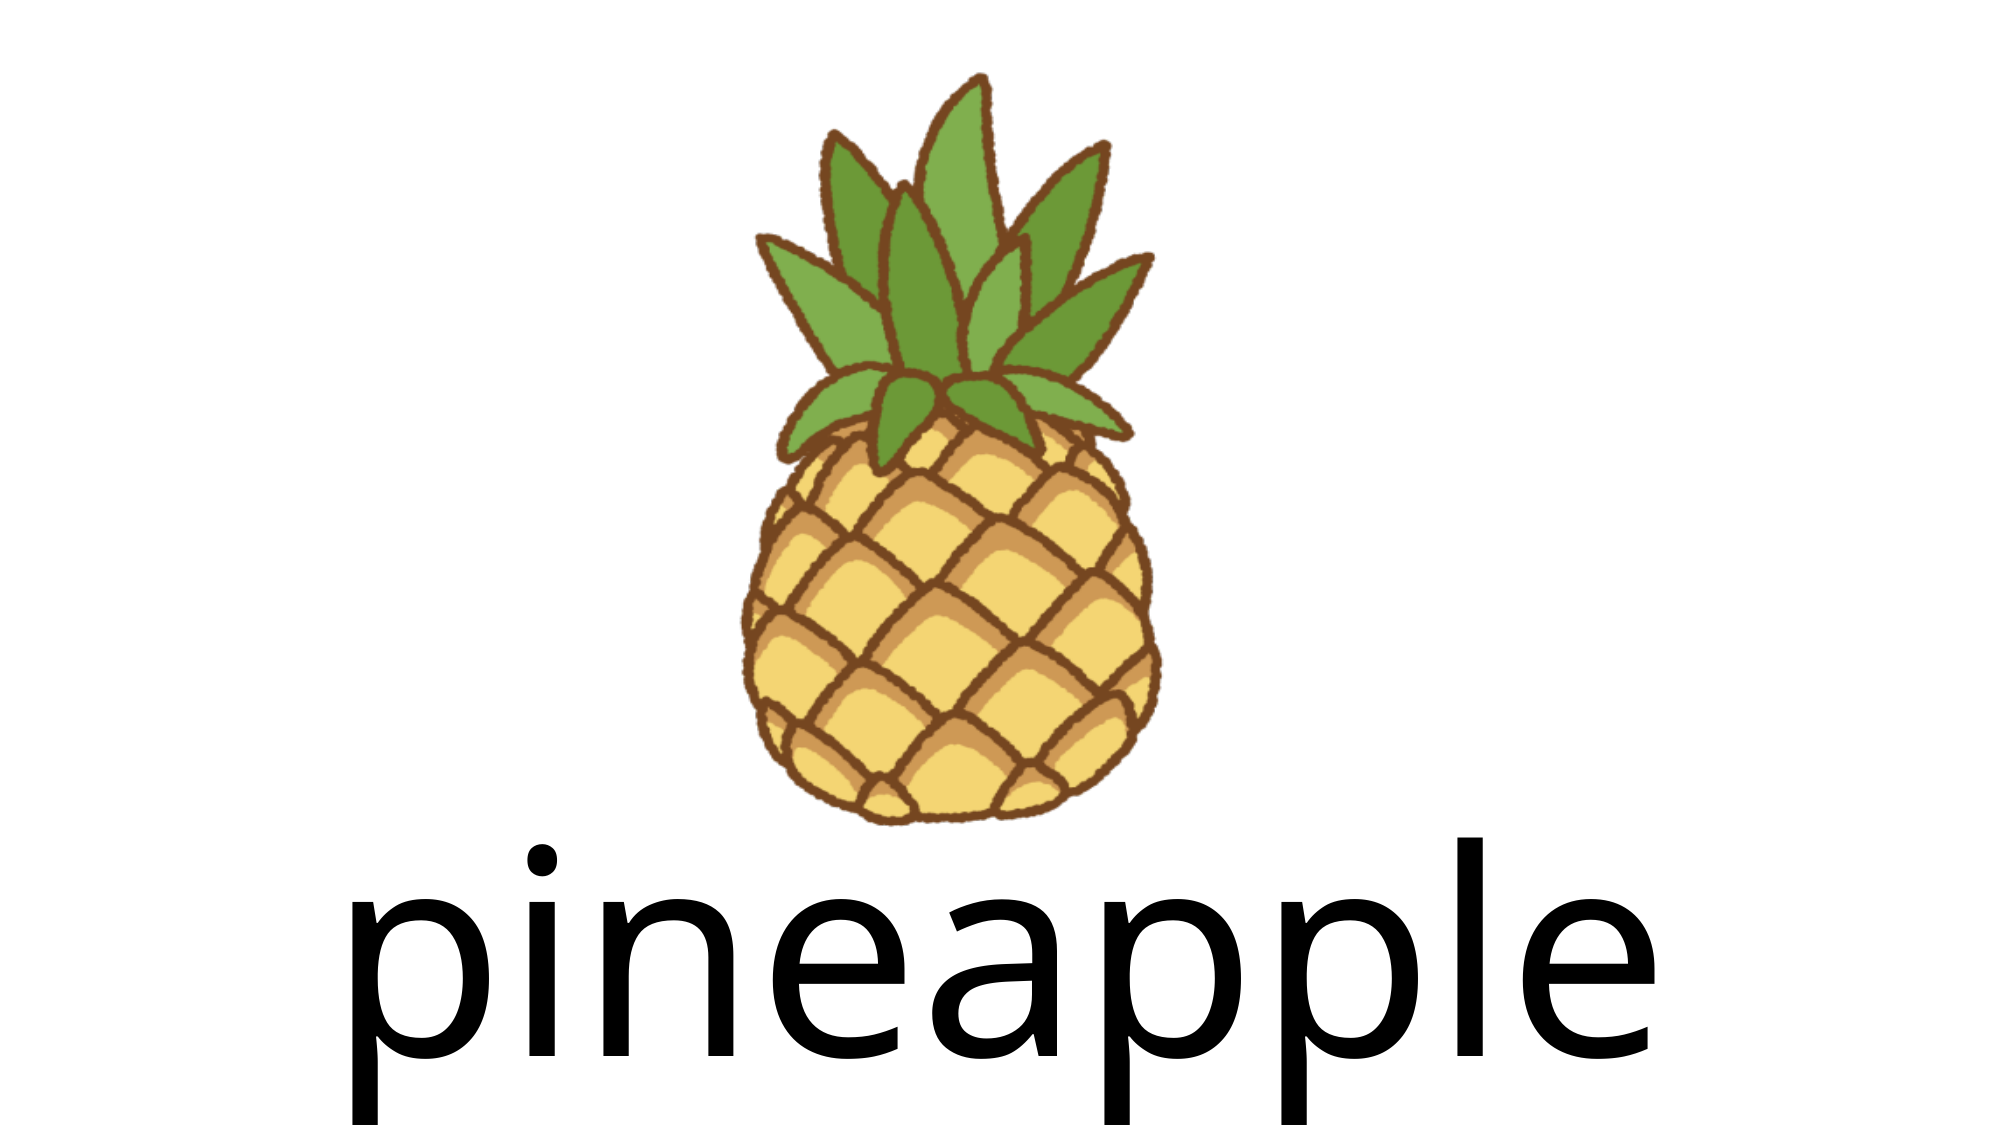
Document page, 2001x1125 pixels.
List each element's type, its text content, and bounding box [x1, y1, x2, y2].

picture [497, 53, 1407, 847]
text_box pineapple [313, 761, 1687, 1122]
